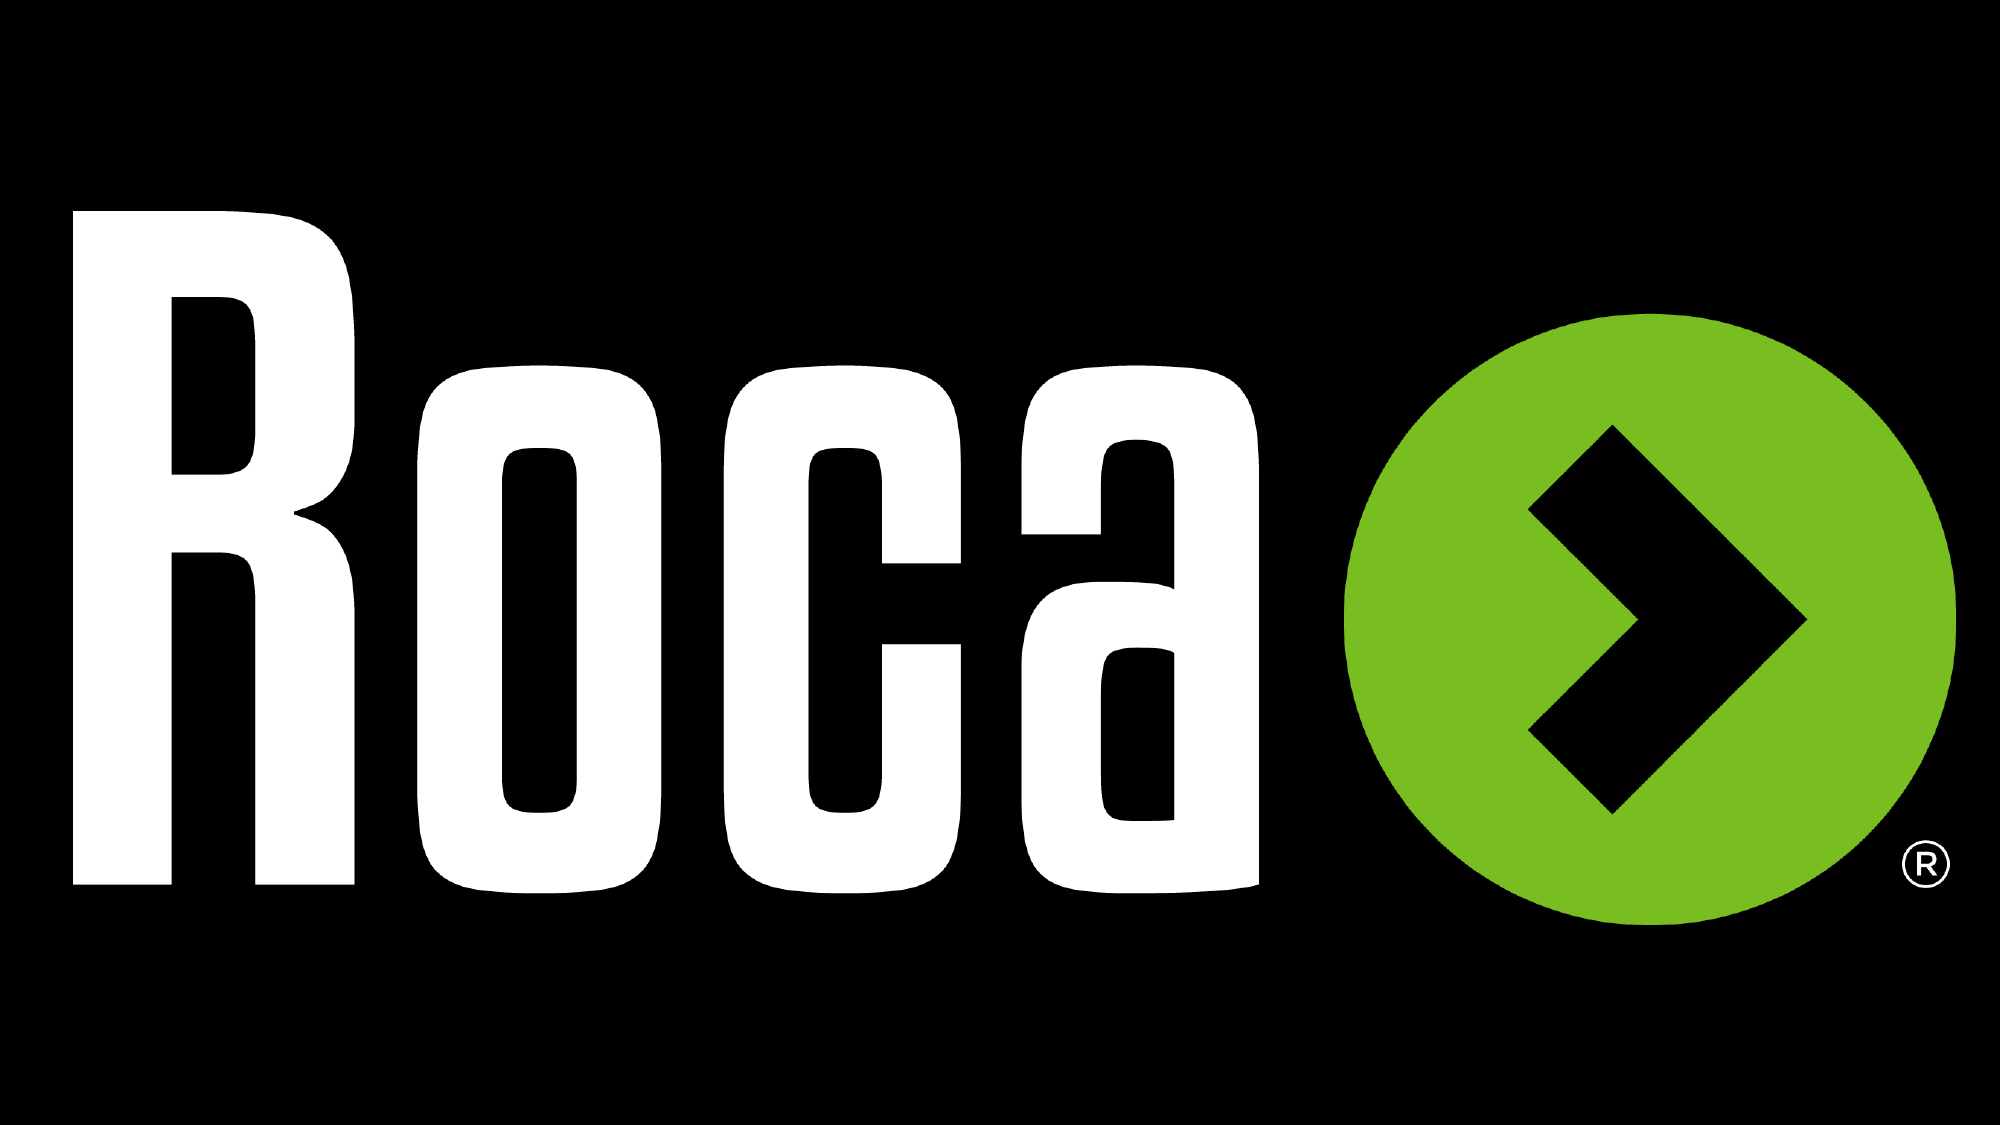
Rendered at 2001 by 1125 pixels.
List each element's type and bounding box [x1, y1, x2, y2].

picture [73, 211, 1956, 925]
